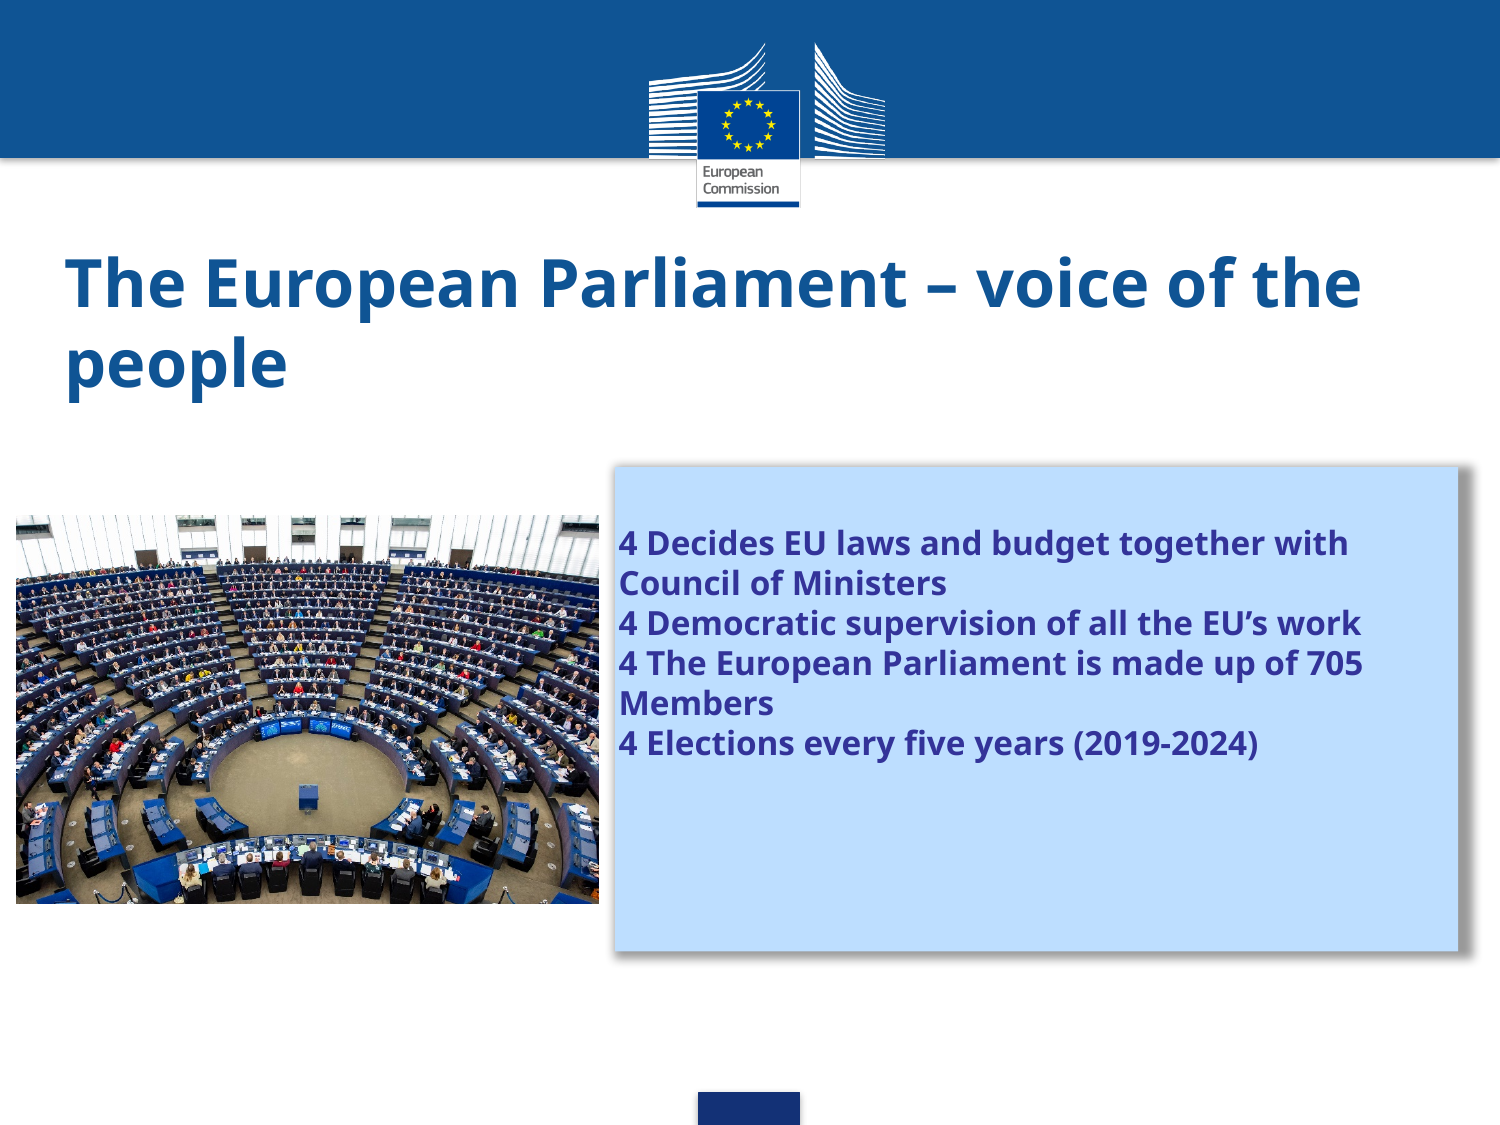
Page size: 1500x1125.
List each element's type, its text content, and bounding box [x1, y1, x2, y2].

picture [15, 514, 599, 904]
text_box 4 Decides EU laws and budget together with Council of Ministers 4 Democratic supervision of all the EU’s work 4 The European Parliament is made up of 705 Members 4 Elections every five years (2019-2024) [603, 329, 1470, 956]
picture [649, 42, 885, 208]
title The European Parliament – voice of the people [49, 243, 1400, 398]
